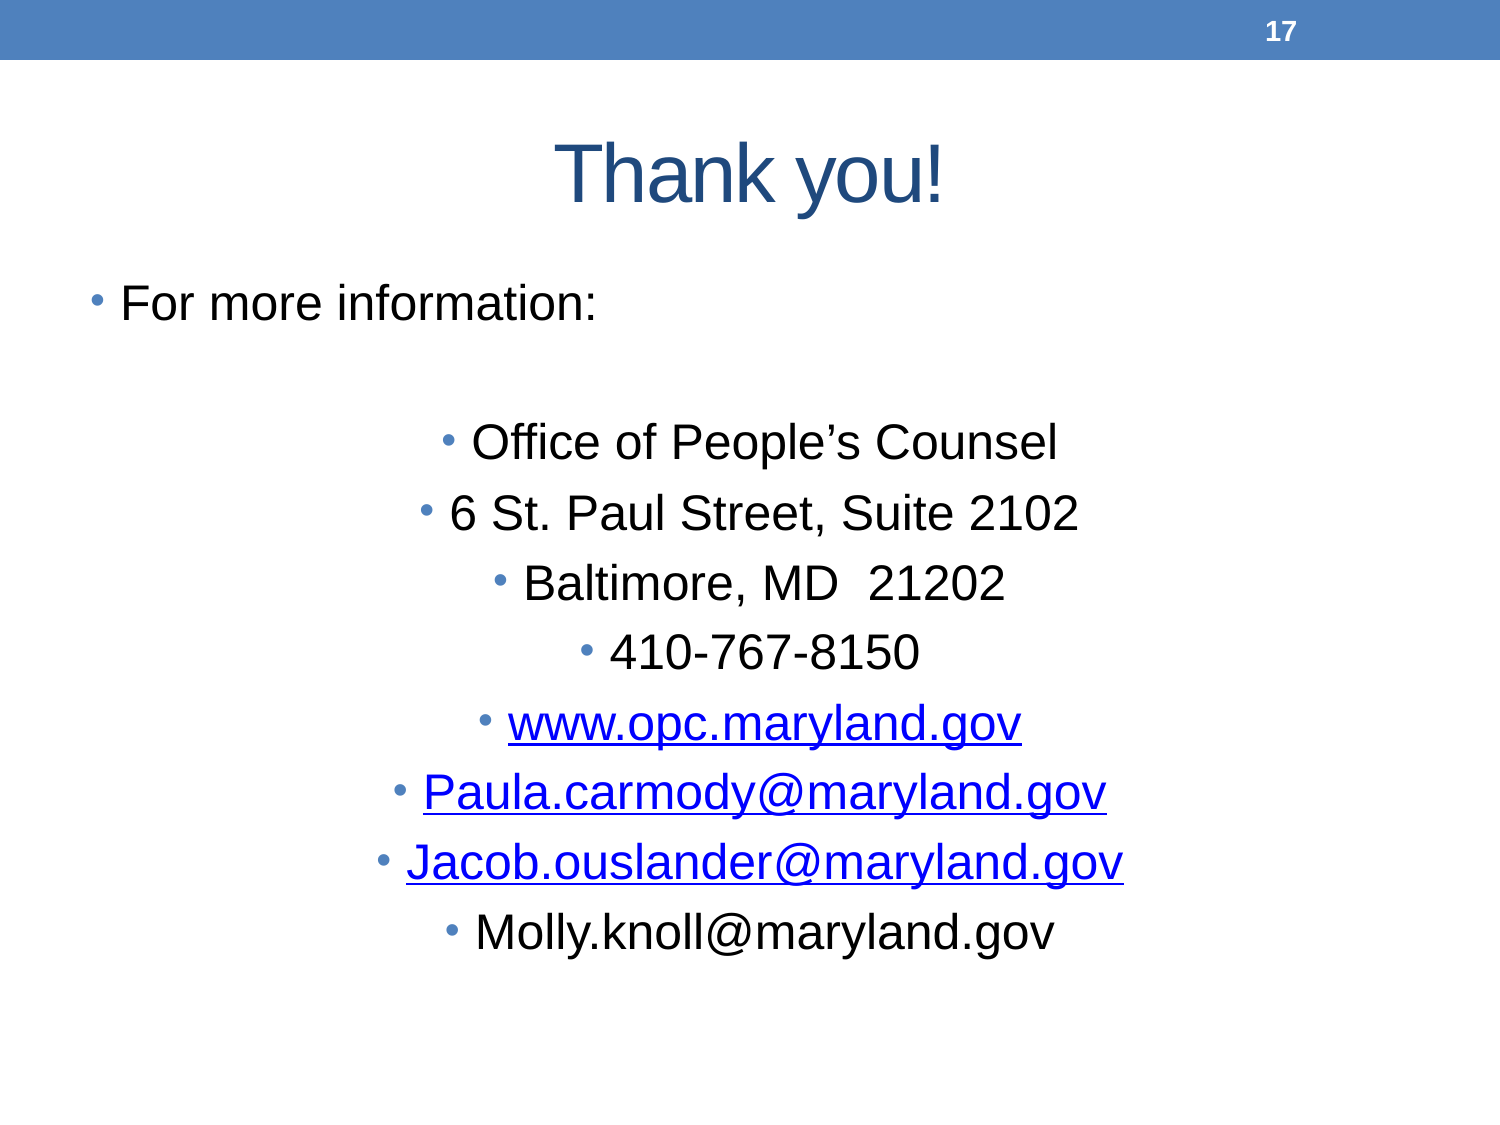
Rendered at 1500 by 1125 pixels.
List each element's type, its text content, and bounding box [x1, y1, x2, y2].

slide_number 17 [1250, 3, 1425, 57]
title Thank you! [75, 87, 1425, 250]
list For more information: Office of People’s Counsel 6 St. Paul Street, Suite 2102 Baltimore, MD 21202 410-767-8150 www.opc.maryland.gov Paula.carmody@maryland.gov Jacob.ouslander@maryland.gov Molly.knoll@maryland.gov [75, 262, 1425, 1063]
